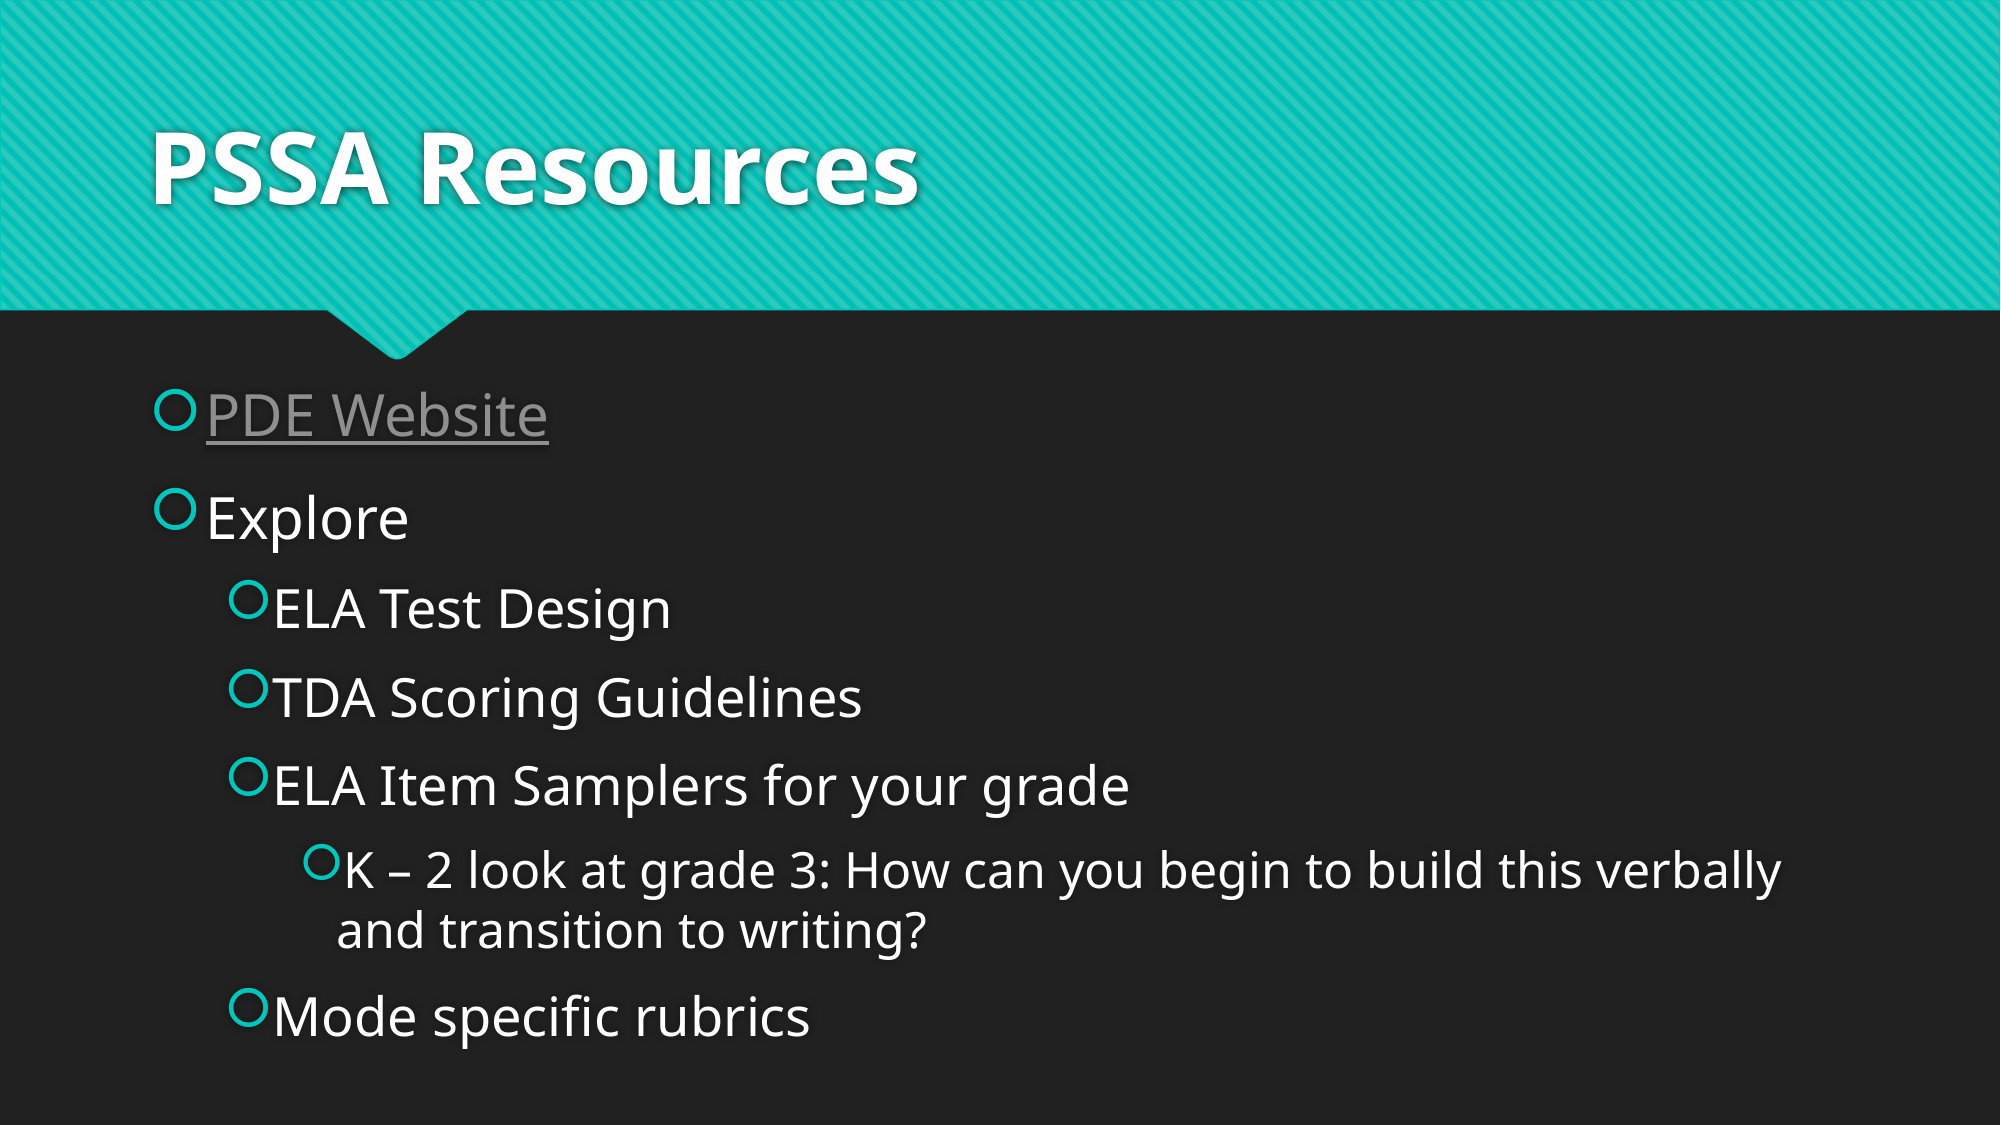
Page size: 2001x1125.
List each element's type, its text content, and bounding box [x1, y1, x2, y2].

list PDE Website Explore ELA Test Design TDA Scoring Guidelines ELA Item Samplers for your grade K – 2 look at grade 3: How can you begin to build this verbally and transition to writing? Mode specific rubrics [134, 322, 1866, 1103]
title PSSA Resources [132, 73, 1868, 233]
